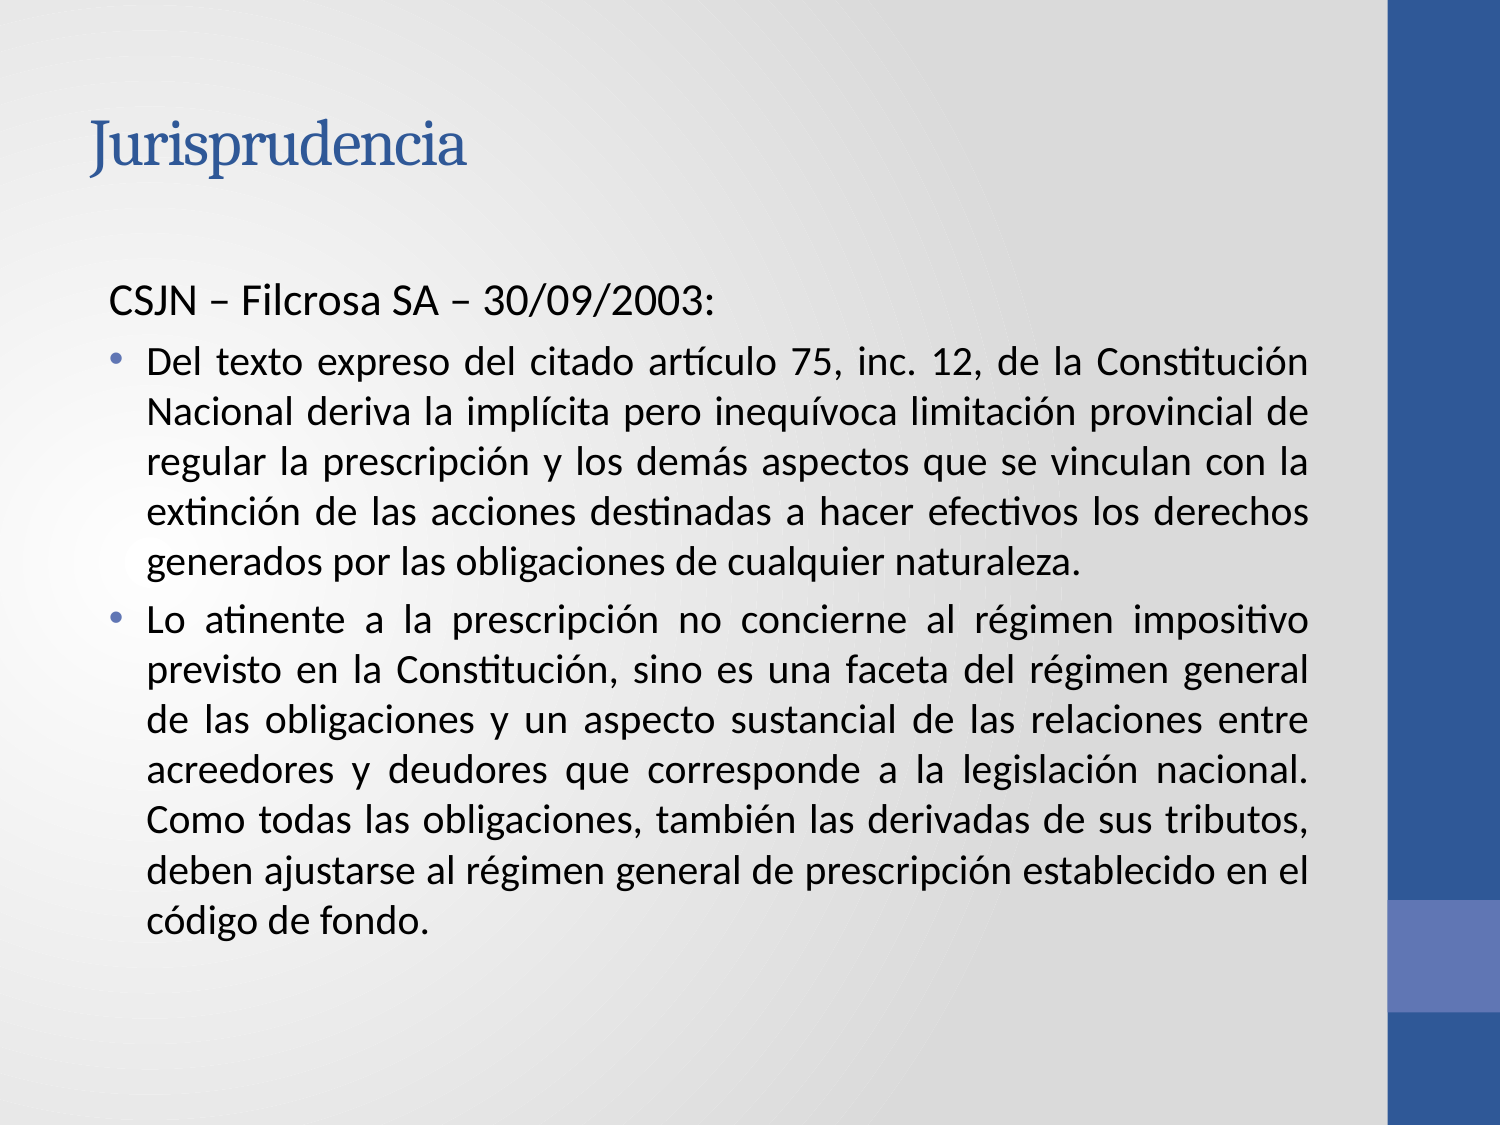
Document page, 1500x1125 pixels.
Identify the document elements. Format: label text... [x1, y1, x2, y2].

list CSJN – Filcrosa SA – 30/09/2003: Del texto expreso del citado artículo 75, inc. 12, de la Constitución Nacional deriva la implícita pero inequívoca limitación provincial de regular la prescripción y los demás aspectos que se vinculan con la extinción de las acciones destinadas a hacer efectivos los derechos generados por las obligaciones de cualquier naturaleza. Lo atinente a la prescripción no concierne al régimen impositivo previsto en la Constitución, sino es una faceta del régimen general de las obligaciones y un aspecto sustancial de las relaciones entre acreedores y deudores que corresponde a la legislación nacional. Como todas las obligaciones, también las derivadas de sus tributos, deben ajustarse al régimen general de prescripción establecido en el código de fondo. [75, 262, 1325, 1050]
title Jurisprudencia [75, 45, 1325, 233]
